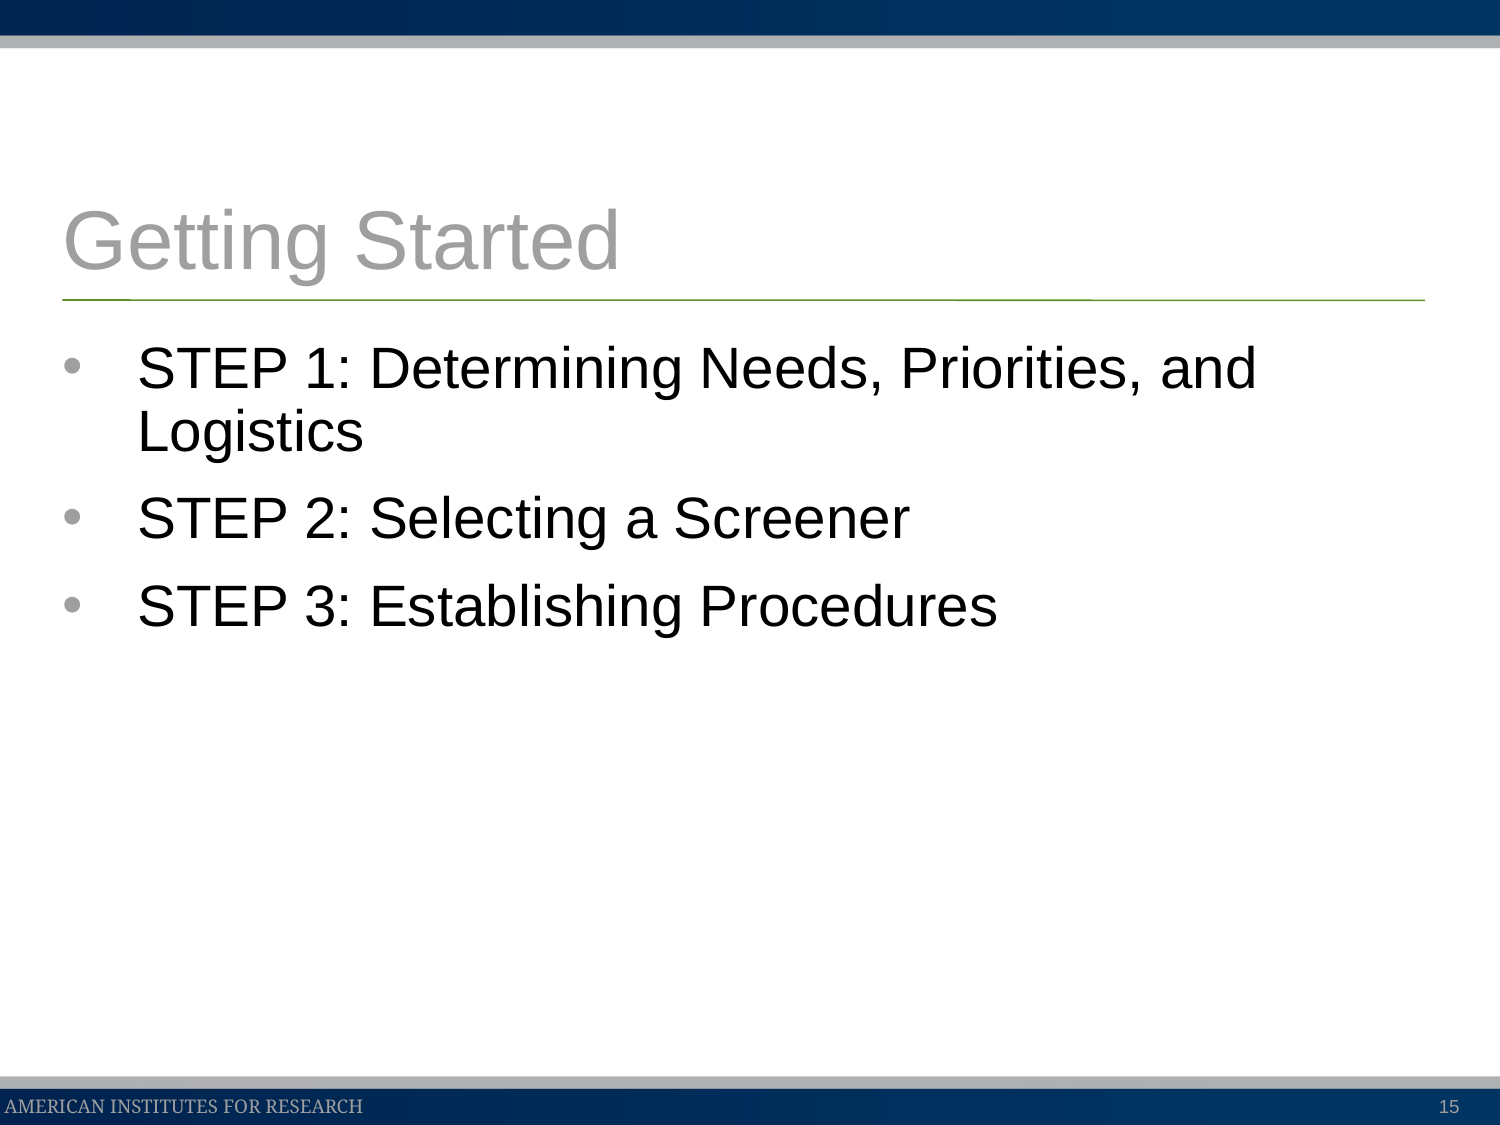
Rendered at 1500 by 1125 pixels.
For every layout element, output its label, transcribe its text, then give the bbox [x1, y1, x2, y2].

title Getting Started [62, 196, 1426, 288]
list STEP 1: Determining Needs, Priorities, and Logistics STEP 2: Selecting a Screener STEP 3: Establishing Procedures [62, 337, 1426, 938]
picture [0, 0, 1500, 1125]
slide_number 15 [1438, 1095, 1462, 1118]
